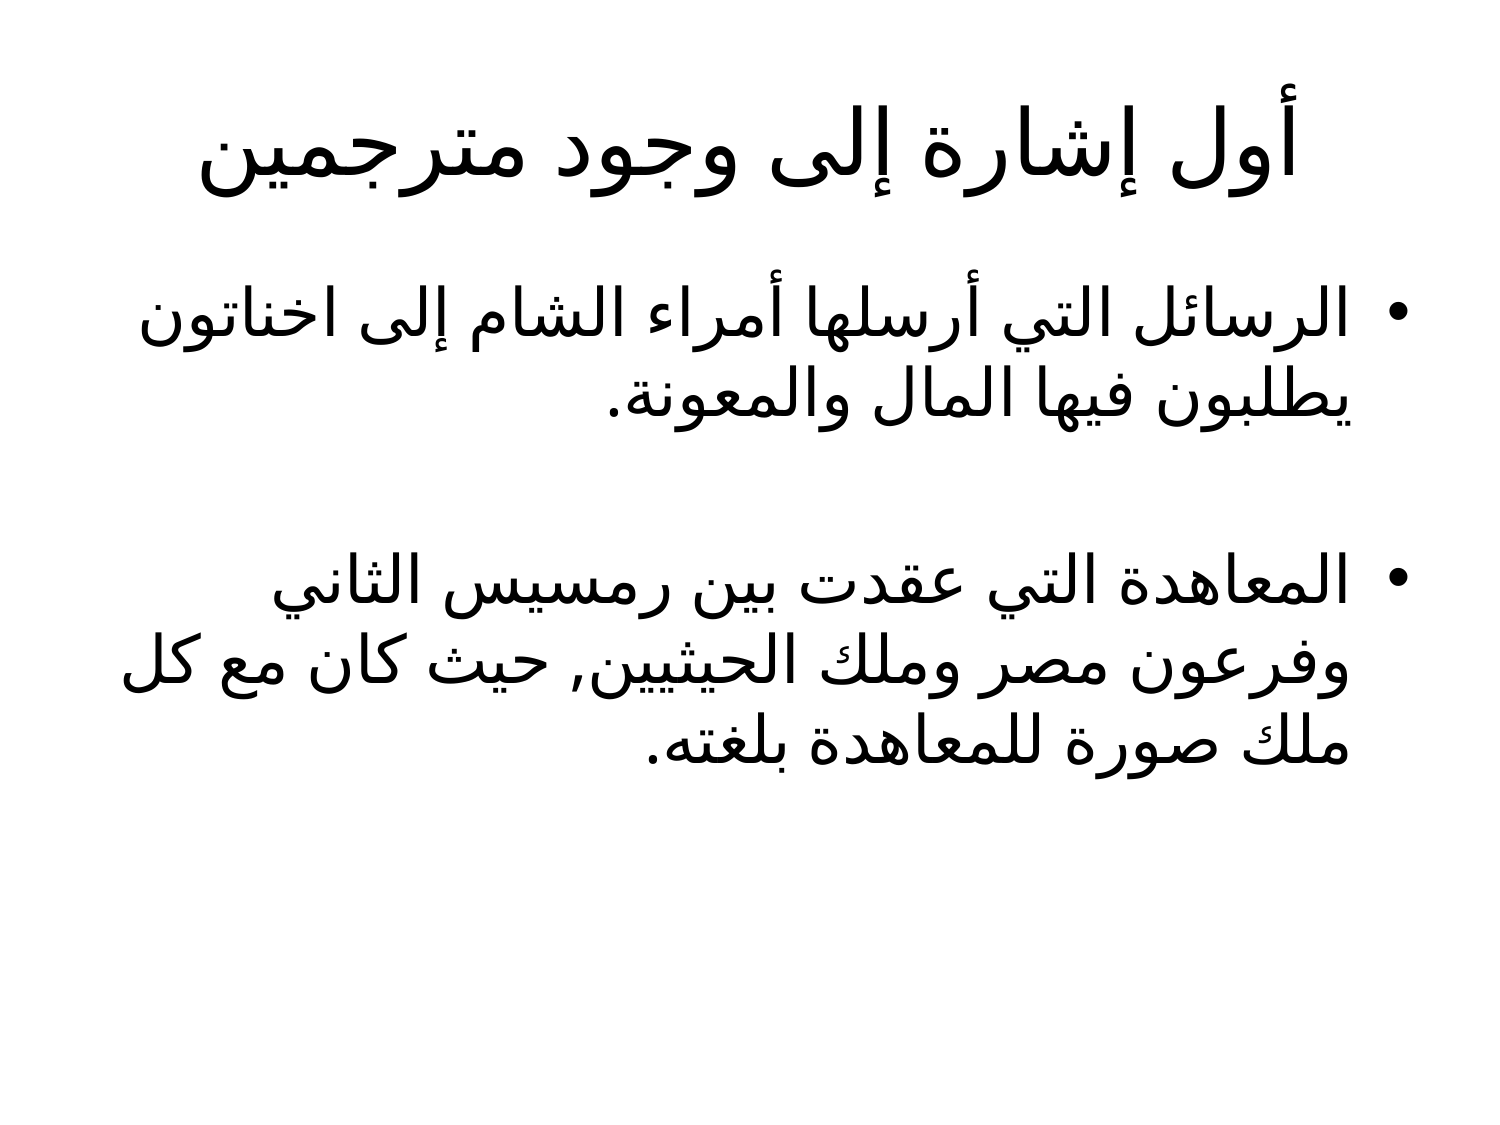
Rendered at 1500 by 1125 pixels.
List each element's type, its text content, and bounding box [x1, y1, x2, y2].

title أول إشارة إلى وجود مترجمين [75, 45, 1425, 233]
list الرسائل التي أرسلها أمراء الشام إلى اخناتون يطلبون فيها المال والمعونة. المعاهدة التي عقدت بين رمسيس الثاني وفرعون مصر وملك الحيثيين, حيث كان مع كل ملك صورة للمعاهدة بلغته. [75, 262, 1425, 1005]
